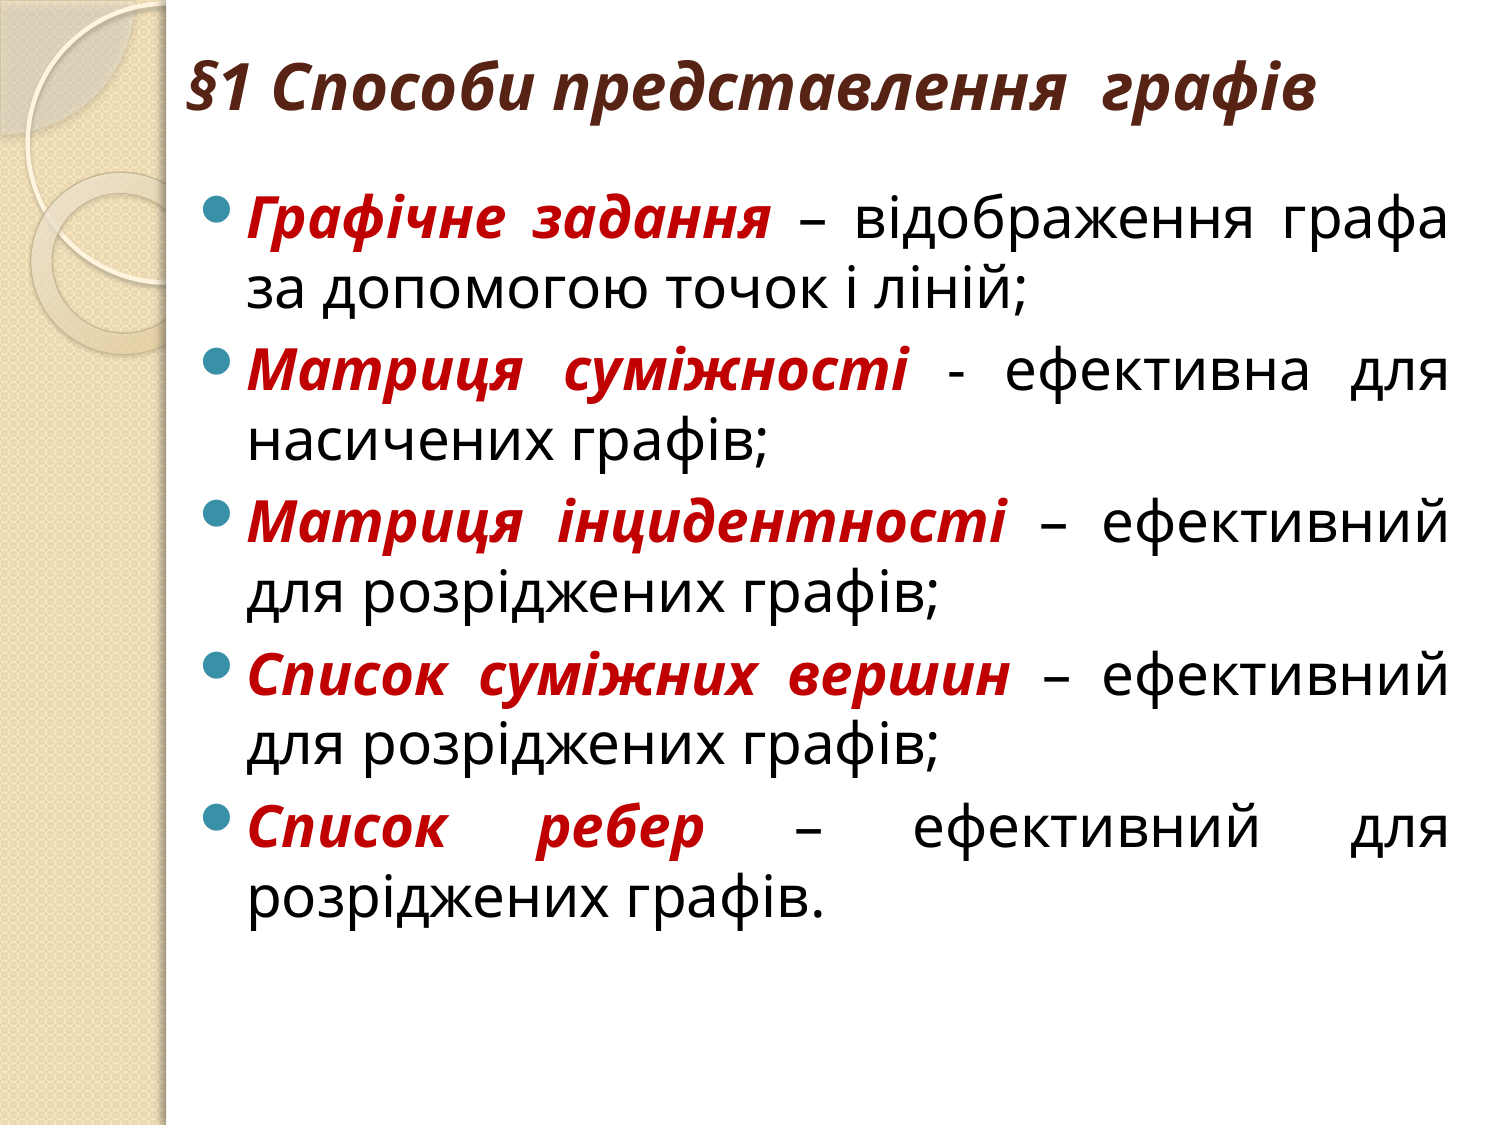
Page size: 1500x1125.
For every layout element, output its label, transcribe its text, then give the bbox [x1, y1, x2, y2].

list Графічне задання – відображення графа за допомогою точок і ліній; Матриця суміжності - ефективна для насичених графів; Матриця інцидентності – ефективний для розріджених графів; Список суміжних вершин – ефективний для розріджених графів; Список ребер – ефективний для розріджених графів. [171, 172, 1466, 1059]
title §1 Способи представлення графів [171, 19, 1477, 149]
